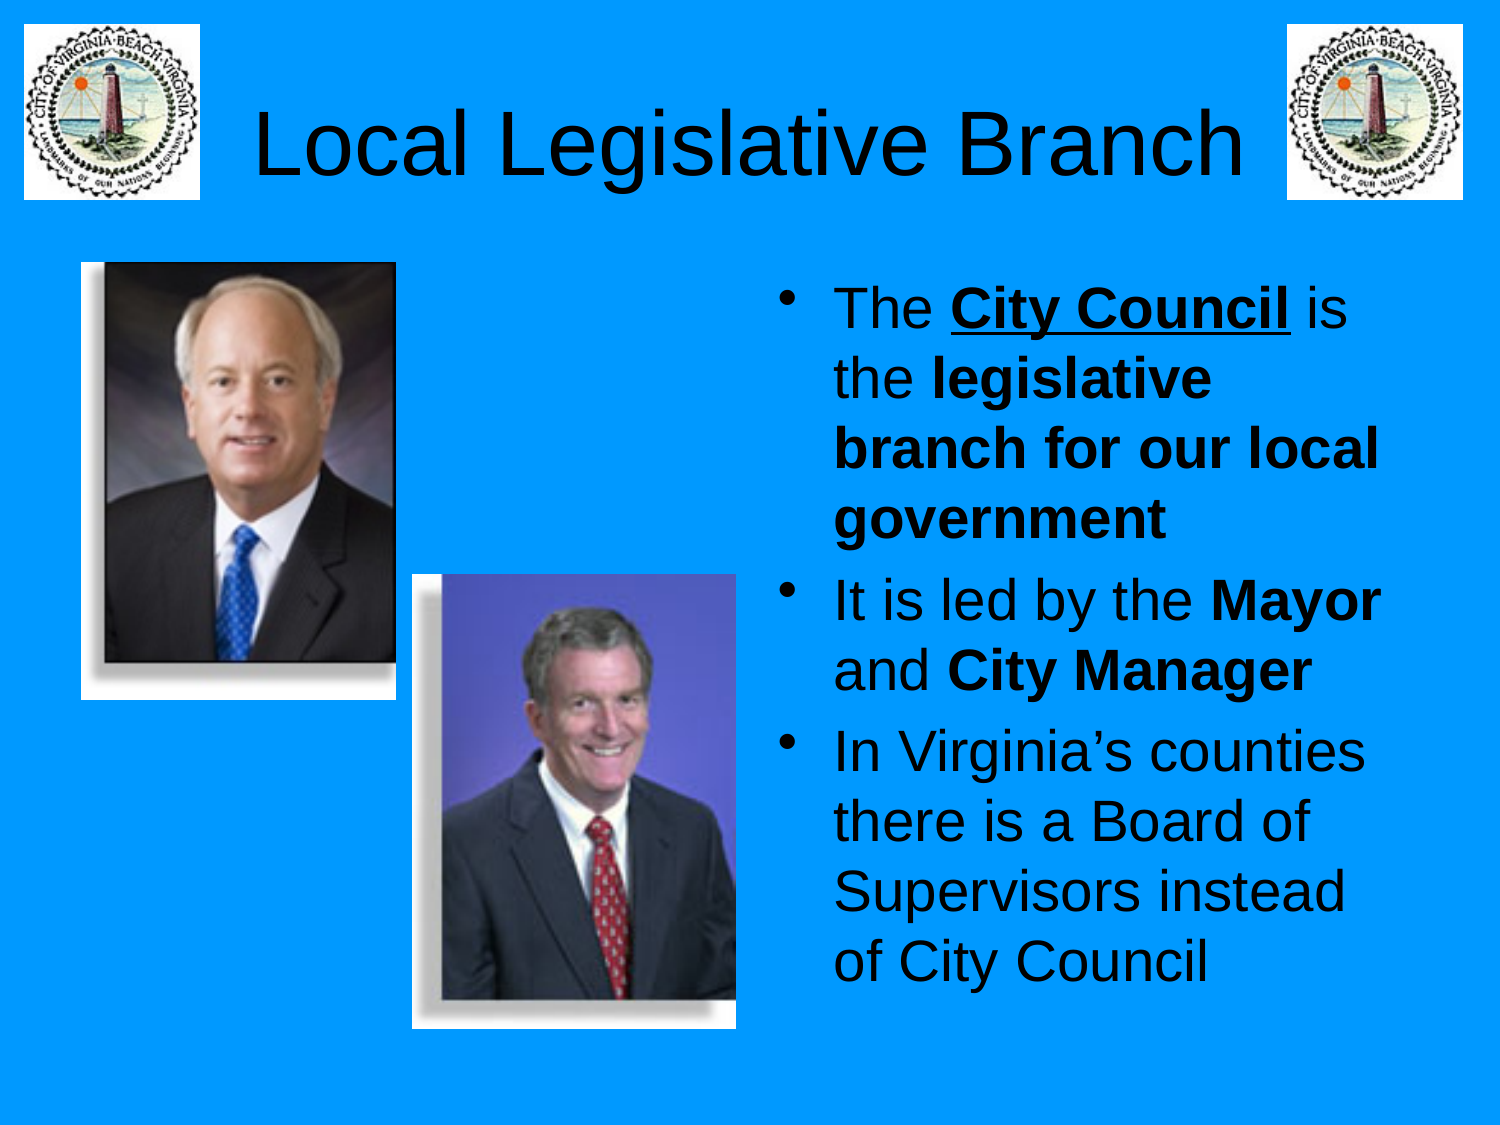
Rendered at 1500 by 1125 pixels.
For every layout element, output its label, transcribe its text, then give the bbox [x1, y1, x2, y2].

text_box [81, 262, 397, 701]
list The City Council is the legislative branch for our local government It is led by the Mayor and City Manager In Virginia’s counties there is a Board of Supervisors instead of City Council [762, 262, 1425, 1050]
title Local Legislative Branch [75, 45, 1425, 233]
picture [24, 24, 201, 201]
picture [1287, 24, 1463, 201]
picture [412, 574, 736, 1029]
